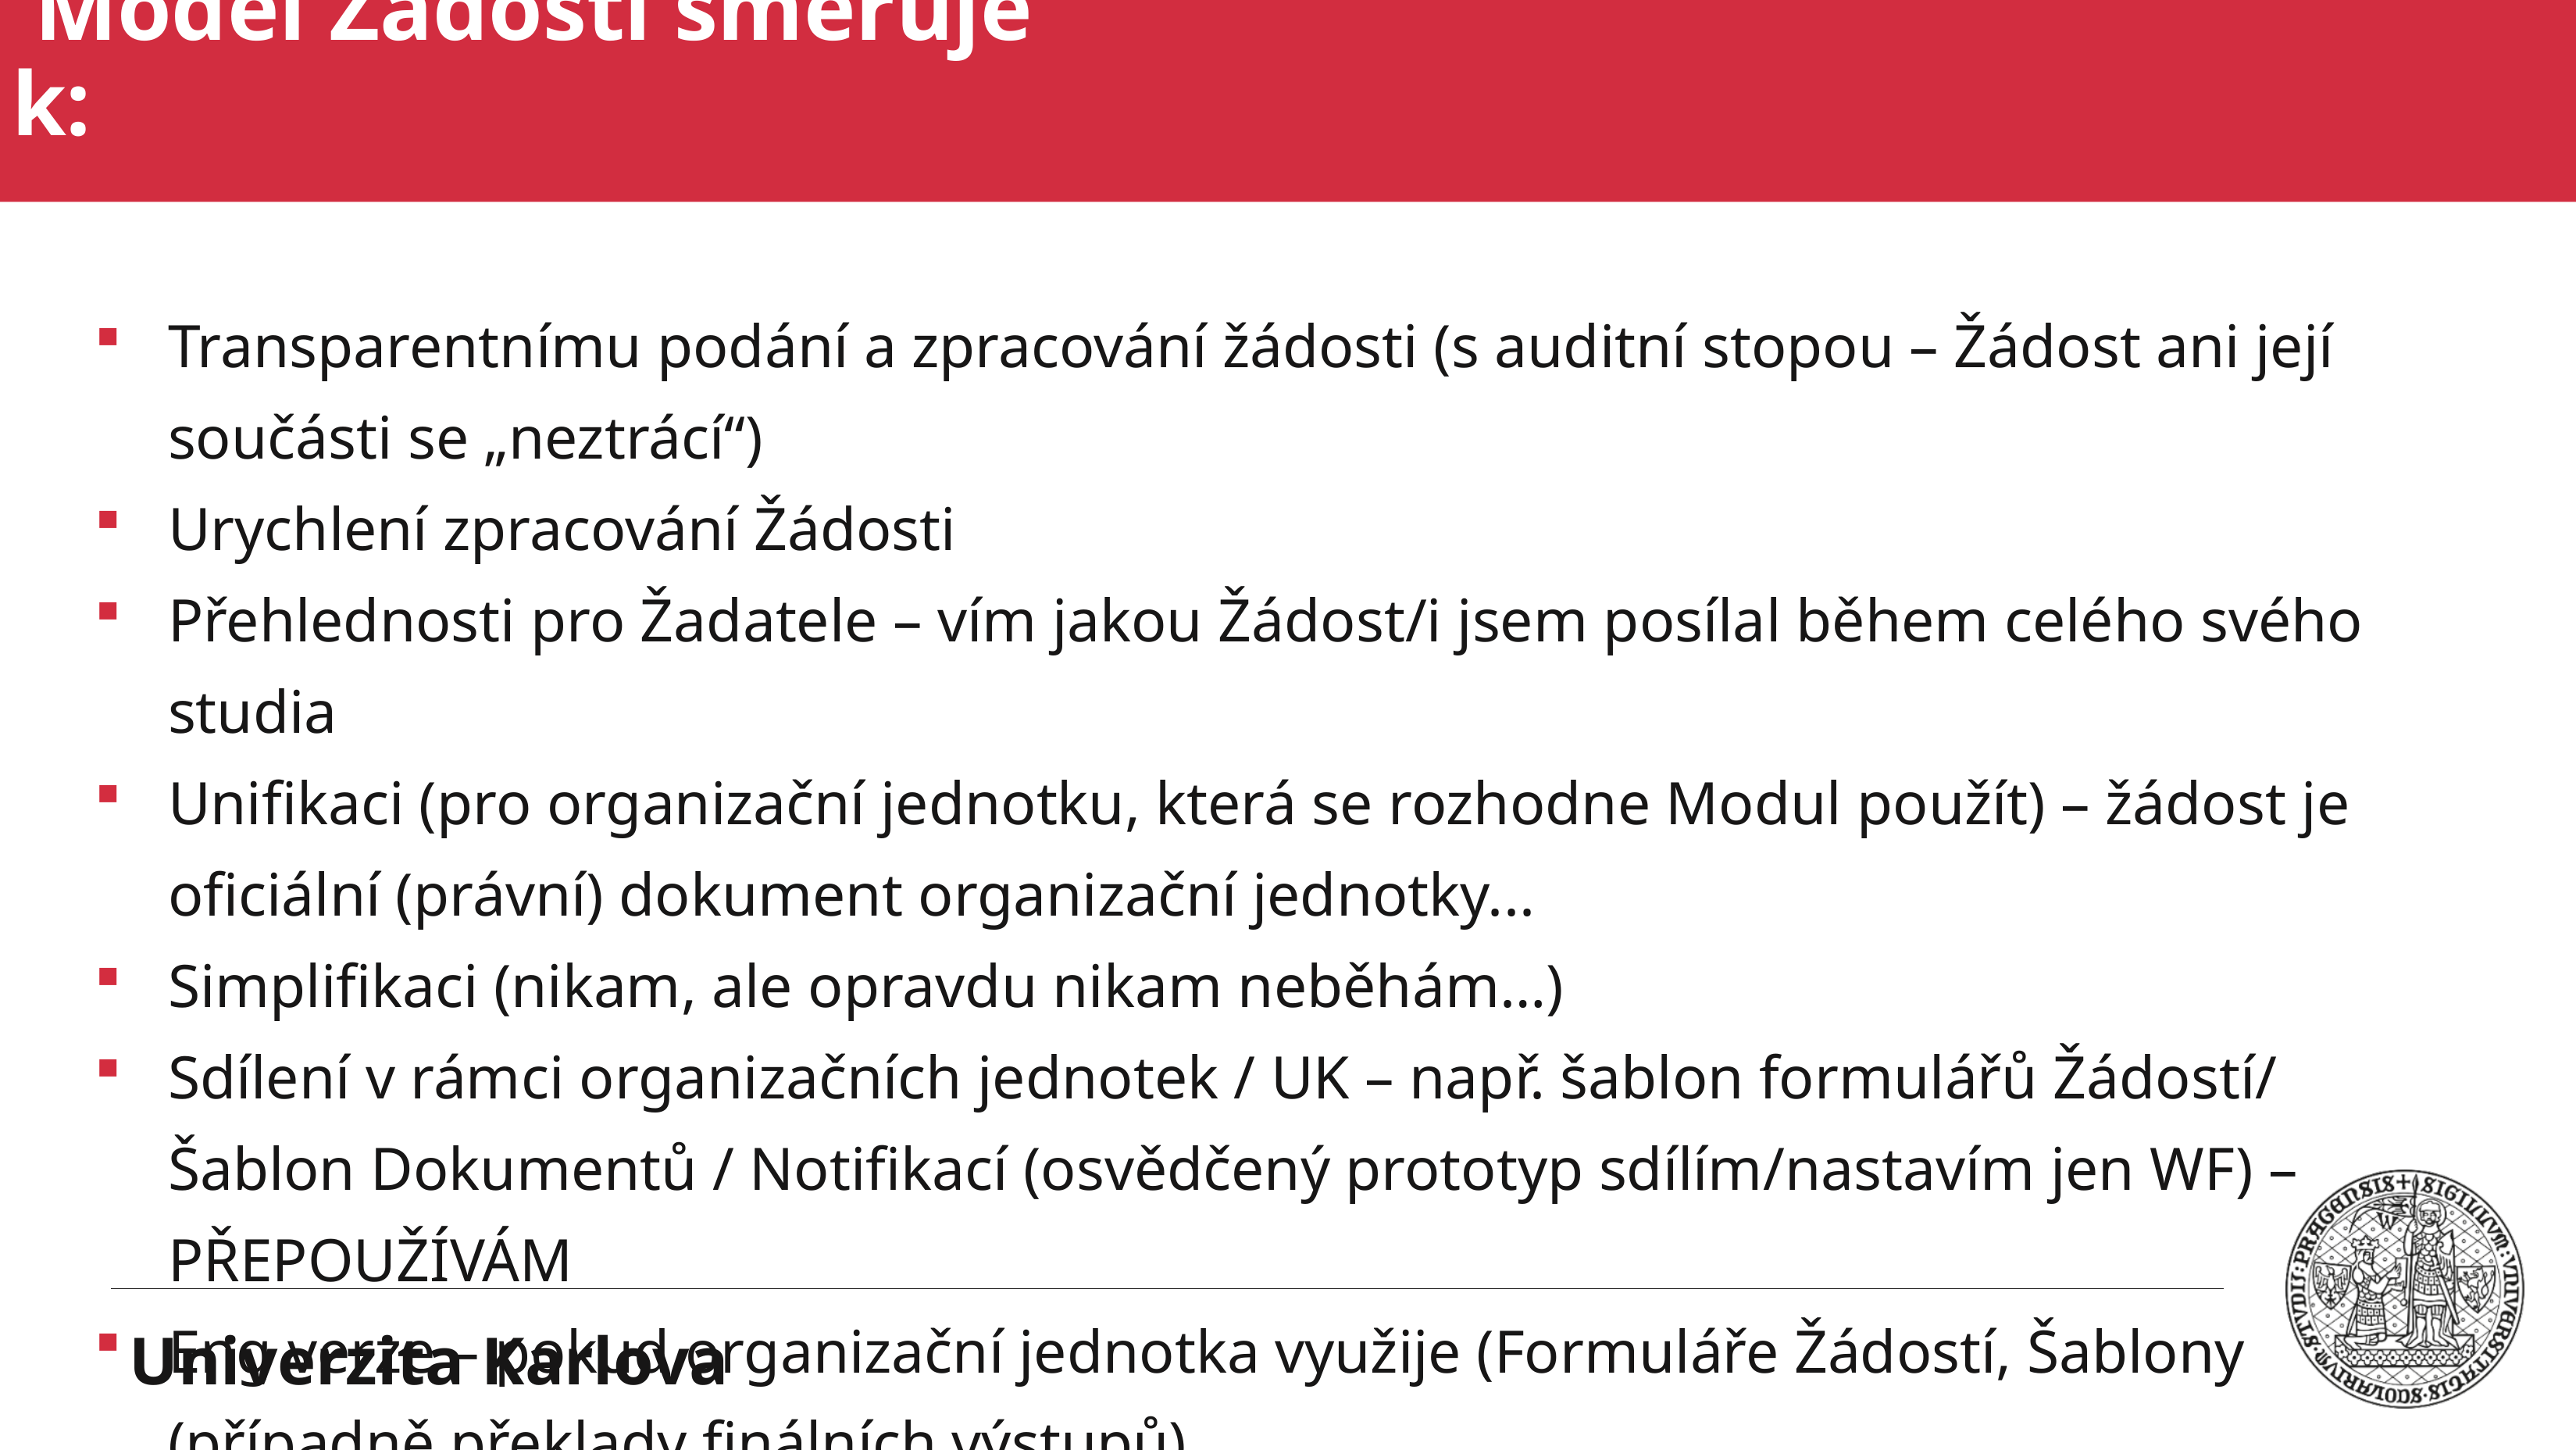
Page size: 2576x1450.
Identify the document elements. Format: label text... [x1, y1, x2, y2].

picture [2474, 1170, 2524, 1409]
text_box Model Žádosti směřuje k: [0, 41, 1136, 160]
text_box Transparentnímu podání a zpracování žádosti (s auditní stopou – Žádost ani její součásti se „neztrácí“) Urychlení zpracování Žádosti Přehlednosti pro Žadatele – vím jakou Žádost/i jsem posílal během celého svého studia Unifikaci (pro organizační jednotku, která se rozhodne Modul použít) – žádost je oficiální (právní) dokument organizační jednotky... Simplifikaci (nikam, ale opravdu nikam neběhám…) Sdílení v rámci organizačních jednotek / UK – např. šablon formulářů Žádostí/ Šablon Dokumentů / Notifikací (osvědčený prototyp sdílím/nastavím jen WF) – PŘEPOUŽÍVÁM Eng verze – pokud organizační jednotka využije (Formuláře Žádostí, Šablony (případně překlady finálních výstupů) [83, 281, 2474, 1450]
